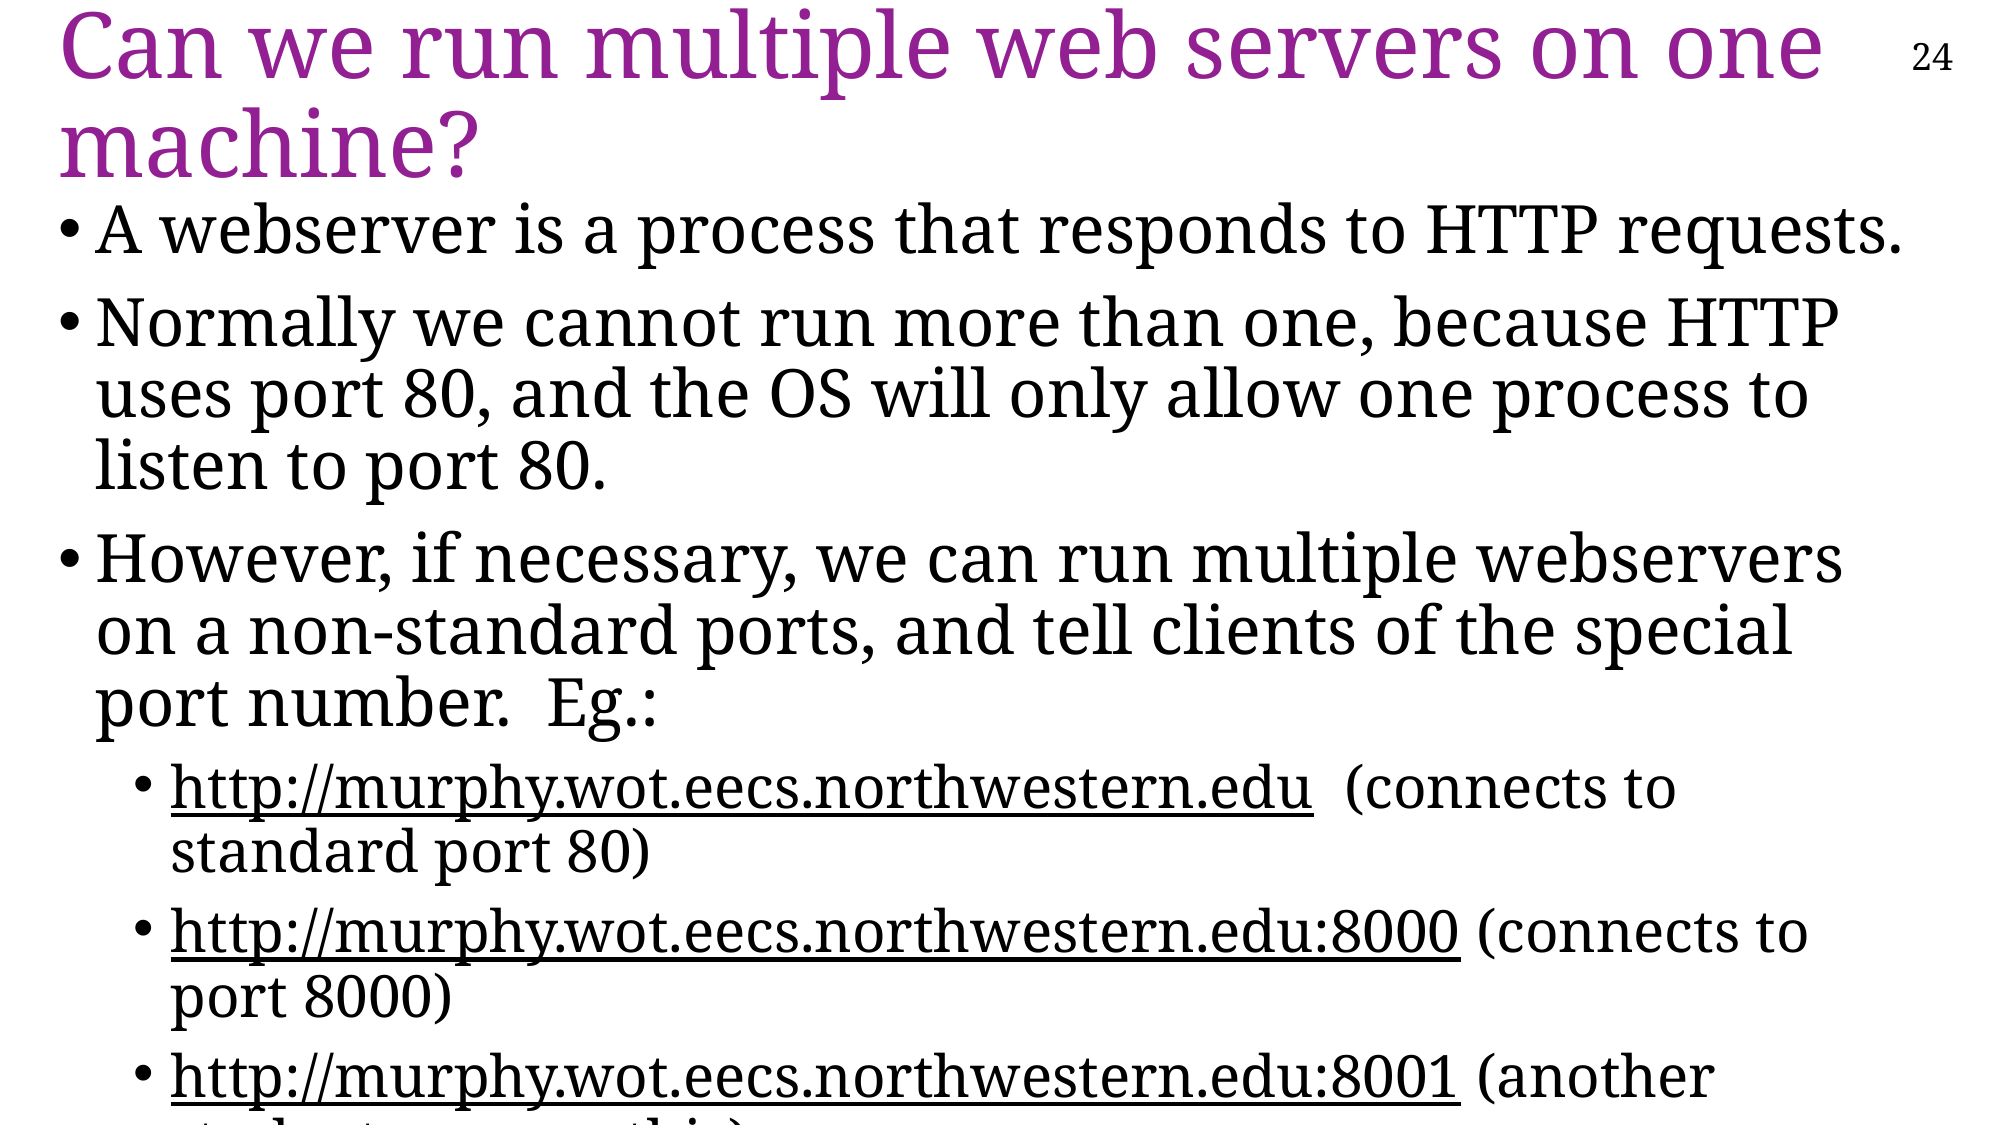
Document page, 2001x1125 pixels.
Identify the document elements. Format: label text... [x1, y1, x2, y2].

title Can we run multiple web servers on one machine? [43, 25, 1953, 171]
list A webserver is a process that responds to HTTP requests. Normally we cannot run more than one, because HTTP uses port 80, and the OS will only allow one process to listen to port 80. However, if necessary, we can run multiple webservers on a non-standard ports, and tell clients of the special port number. Eg.: http://murphy.wot.eecs.northwestern.edu (connects to standard port 80) http://murphy.wot.eecs.northwestern.edu:8000 (connects to port 8000) http://murphy.wot.eecs.northwestern.edu:8001 (another student can run this) http://murphy.wot.eecs.northwestern.edu:8002 (yet another process here) Note that HTTPS uses a different port: https://murphy.wot.eecs.northwestern.edu (connects to standard port 443) [43, 188, 1953, 1106]
